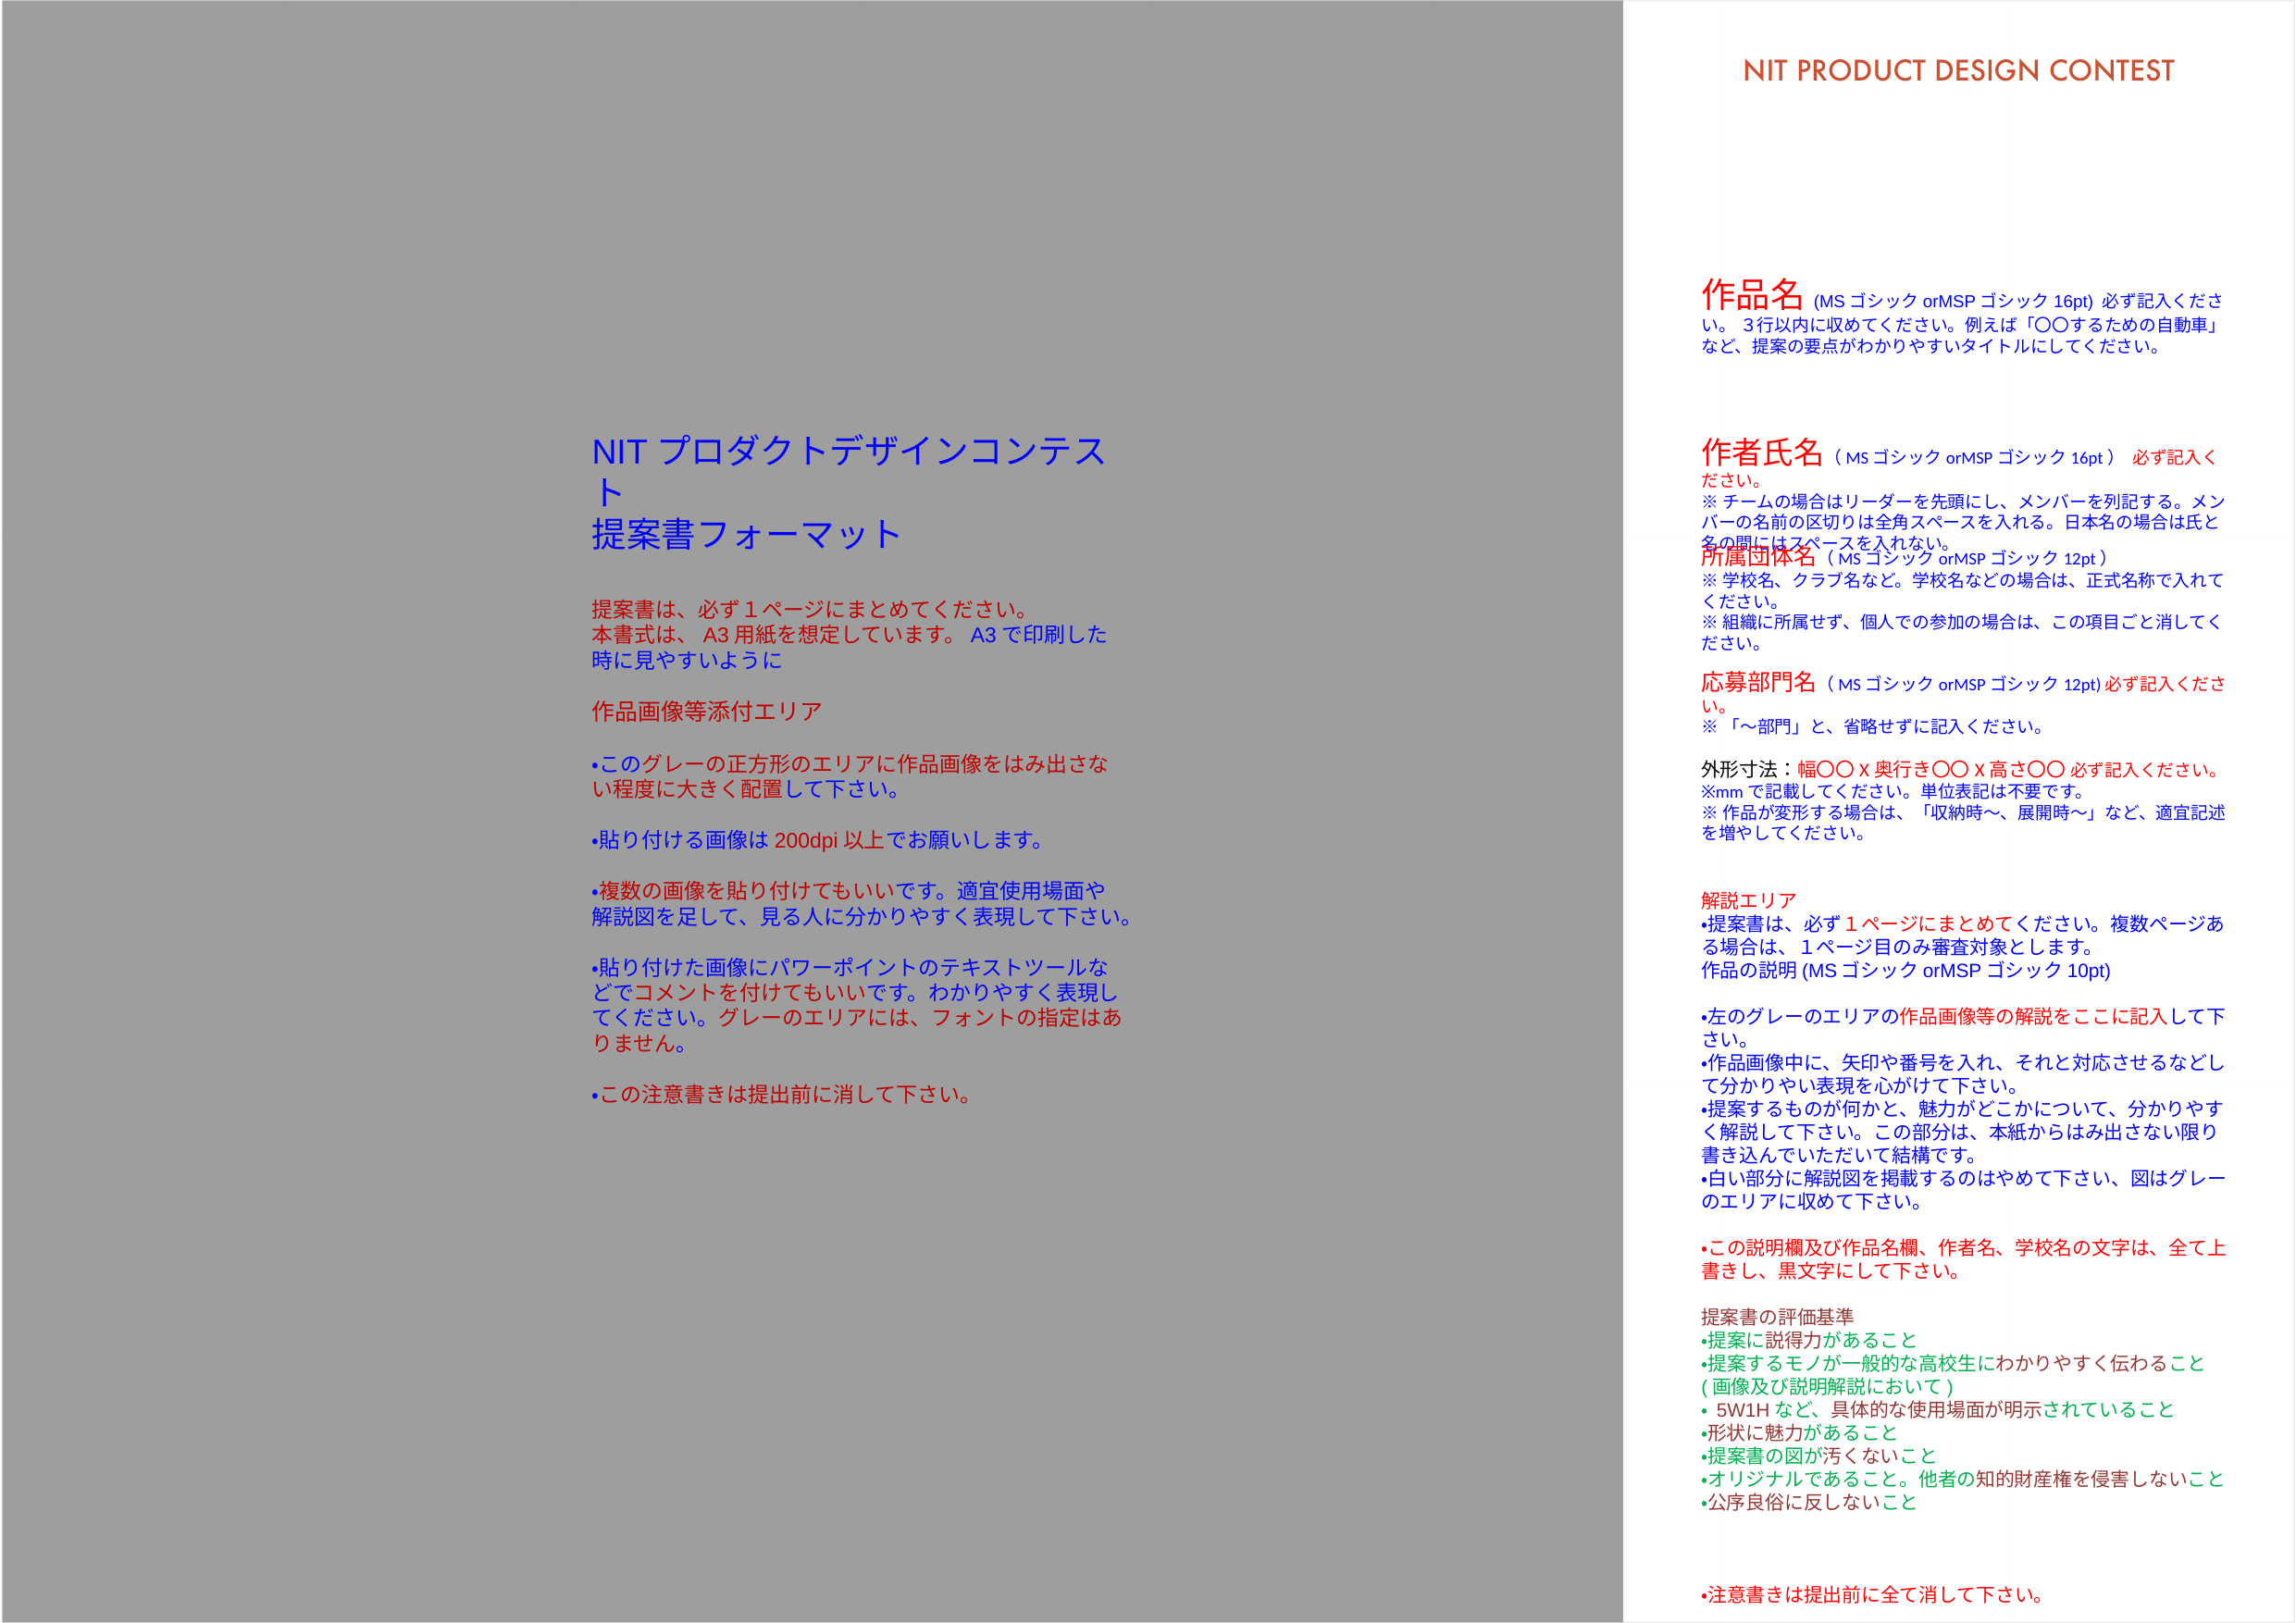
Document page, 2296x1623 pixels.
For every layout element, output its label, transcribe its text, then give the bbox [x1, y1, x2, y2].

text_box 所属団体名（MSゴシックorMSPゴシック12pt） ※学校名、クラブ名など。学校名などの場合は、正式名称で入れてください。 ※組織に所属せず、個人での参加の場合は、この項目ごと消してください。 [1687, 535, 2248, 681]
text_box 応募部門名（MSゴシックorMSPゴシック12pt)必ず記入ください。 ※「〜部門」と、省略せずに記入ください。 外形寸法：幅〇〇X奥行き〇〇X高さ〇〇 必ず記入ください。 ※mmで記載してください。単位表記は不要です。 ※作品が変形する場合は、「収納時〜、展開時〜」など、適宜記述を増やしてください。 [1687, 681, 2248, 872]
picture [1, 0, 2295, 1623]
text_box 作品名(MSゴシックorMSPゴシック16pt) 必ず記入ください。 ３行以内に収めてください。例えば「〇〇するための自動車」など、提案の要点がわかりやすいタイトルにしてください。 [1687, 266, 2248, 364]
text_box NITプロダクトデザインコンテスト 提案書フォーマット 提案書は、必ず１ページにまとめてください。 本書式は、A3用紙を想定しています。A3で印刷した時に見やすいように 作品画像等添付エリア ・このグレーの正方形のエリアに作品画像をはみ出さない程度に大きく配置して下さい。 ・貼り付ける画像は200dpi以上でお願いします。 ・複数の画像を貼り付けてもいいです。適宜使用場面や解説図を足して、見る人に分かりやすく表現して下さい。 ・貼り付けた画像にパワーポイントのテキストツールなどでコメントを付けてもいいです。わかりやすく表現してください。グレーのエリアには、フォントの指定はありません。 ・この注意書きは提出前に消して下さい。 [577, 422, 1138, 1114]
text_box 解説エリア ・提案書は、必ず１ページにまとめてください。複数ページある場合は、１ページ目のみ審査対象とします。 作品の説明(MSゴシックorMSPゴシック10pt) ・左のグレーのエリアの作品画像等の解説をここに記入して下さい。 ・作品画像中に、矢印や番号を入れ、それと対応させるなどして分かりやい表現を心がけて下さい。 ・提案するものが何かと、魅力がどこかについて、分かりやすく解説して下さい。この部分は、本紙からはみ出さない限り書き込んでいただいて結構です。 ・白い部分に解説図を掲載するのはやめて下さい、図はグレーのエリアに収めて下さい。 ・この説明欄及び作品名欄、作者名、学校名の文字は、全て上書きし、黒文字にして下さい。 提案書の評価基準 ・提案に説得力があること ・提案するモノが一般的な高校生にわかりやすく伝わること(画像及び説明解説において) ・ 5W1Hなど、具体的な使用場面が明示されていること ・形状に魅力があること ・提案書の図が汚くないこと ・オリジナルであること。他者の知的財産権を侵害しないこと ・公序良俗に反しないこと ・注意書きは提出前に全て消して下さい。 [1687, 882, 2248, 1623]
text_box 作者氏名（MSゴシックorMSPゴシック16pt） 必ず記入ください。 ※チームの場合はリーダーを先頭にし、メンバーを列記する。メンバーの名前の区切りは全角スペースを入れる。日本名の場合は氏と名の間にはスペースを入れない。 [1687, 426, 2248, 535]
